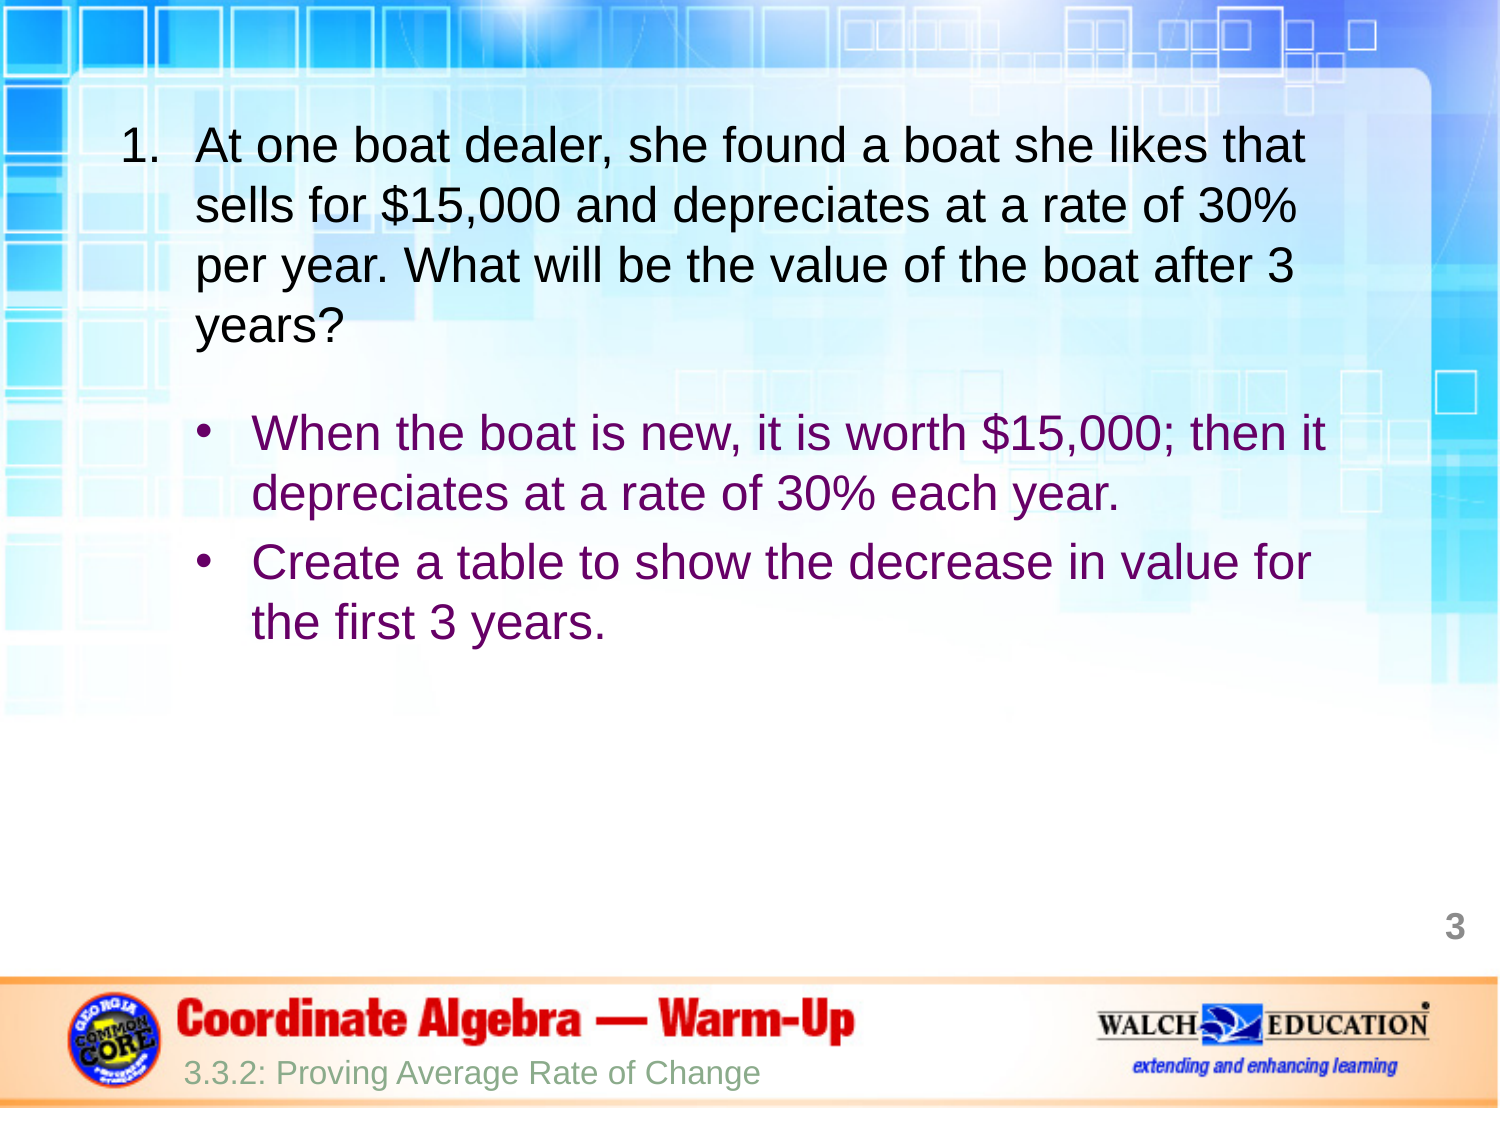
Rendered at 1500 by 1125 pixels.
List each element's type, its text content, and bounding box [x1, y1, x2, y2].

picture [0, 0, 1500, 1108]
slide_number 3 [1361, 901, 1481, 949]
footer 3.3.2: Proving Average Rate of Change [168, 1048, 1067, 1094]
subtitle At one boat dealer, she found a boat she likes that sells for $15,000 and depreciates at a rate of 30% per year. What will be the value of the boat after 3 years? When the boat is new, it is worth $15,000; then it depreciates at a rate of 30% each year. Create a table to show the decrease in value for the first 3 years. [105, 105, 1394, 925]
